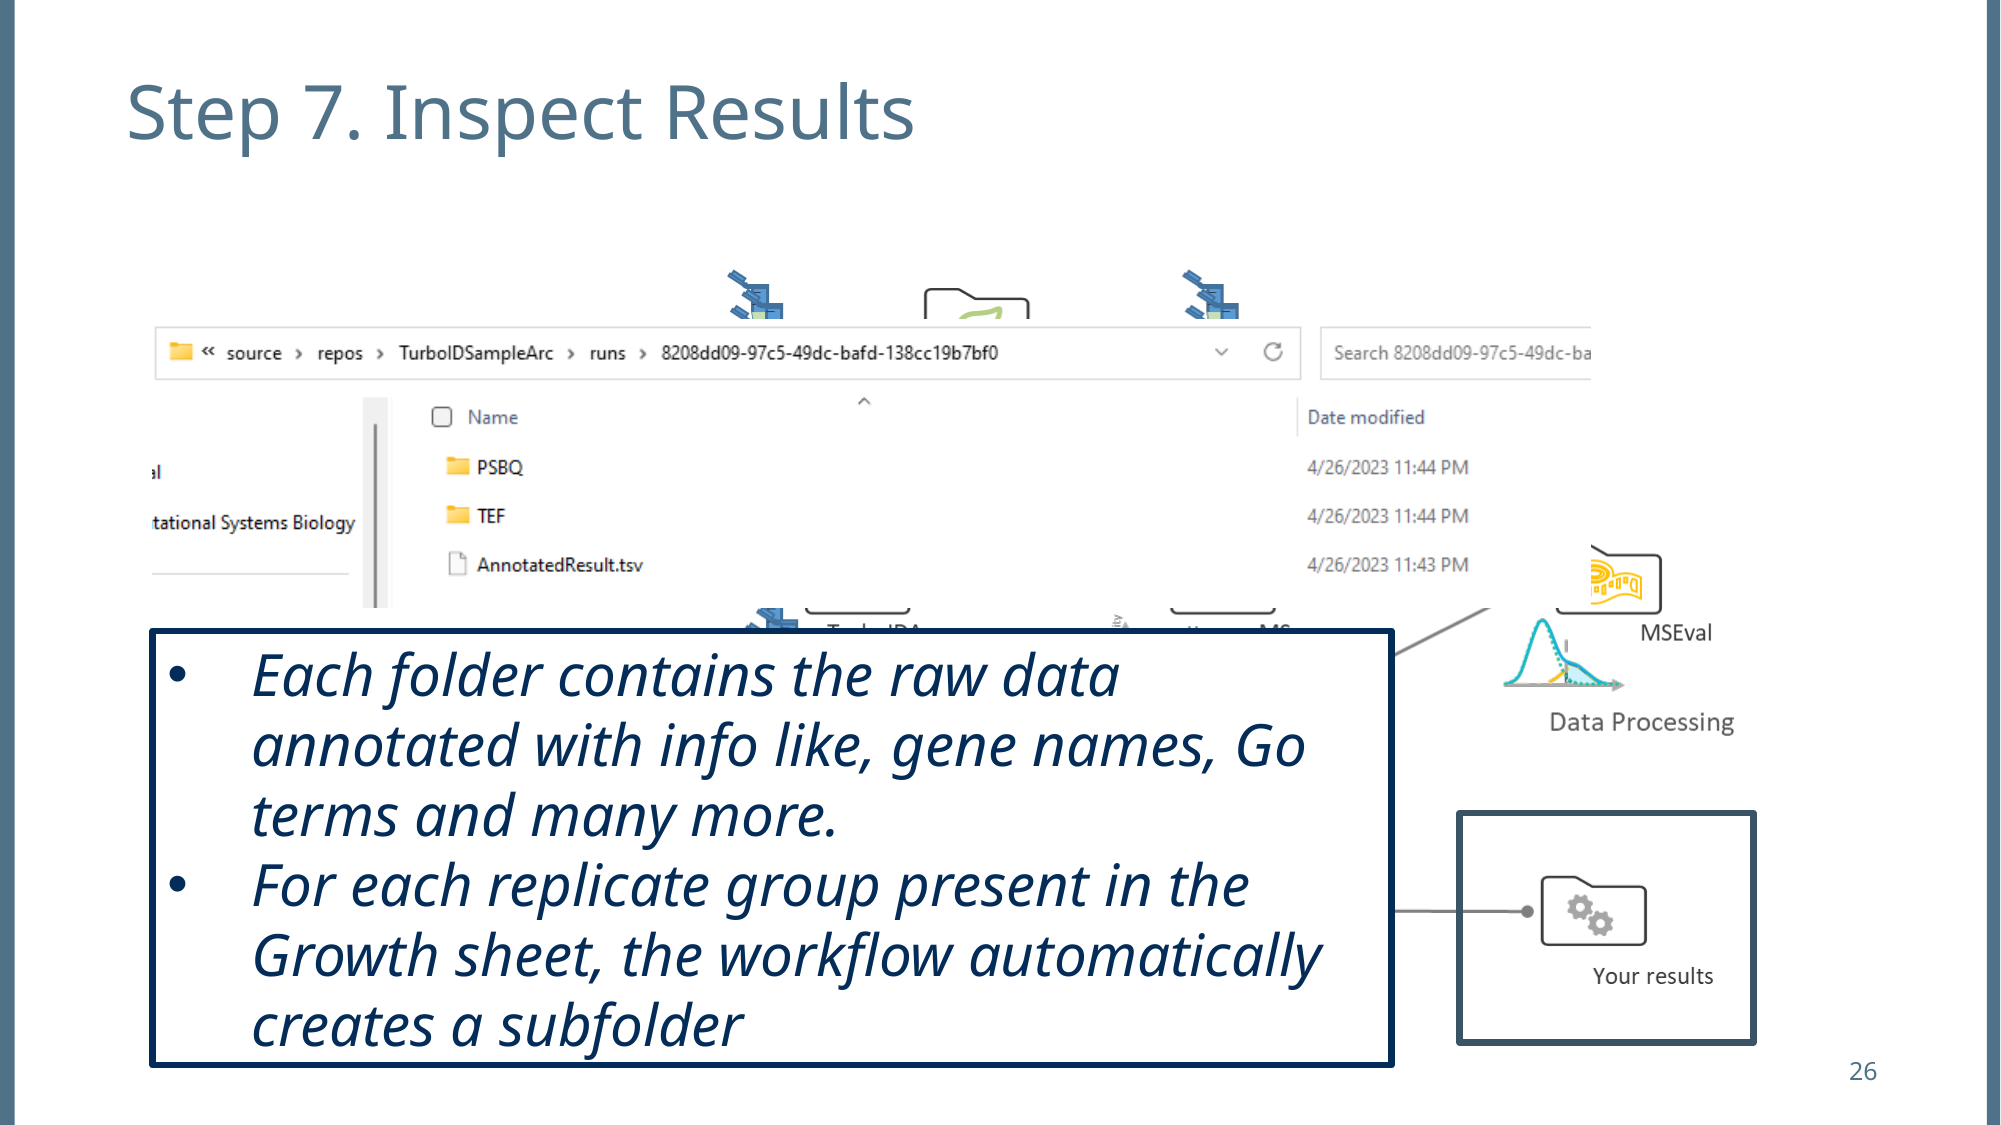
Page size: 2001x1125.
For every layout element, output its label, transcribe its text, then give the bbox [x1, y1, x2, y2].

title Step 7. Inspect Results [111, 1, 1891, 219]
slide_number 26 [1442, 1042, 1893, 1103]
picture [152, 264, 1755, 1008]
text_box Each folder contains the raw data annotated with info like, gene names, Go terms and many more. For each replicate group present in the Growth sheet, the workflow automatically creates a subfolder [152, 630, 1392, 1066]
text_box [1458, 1015, 1755, 1044]
